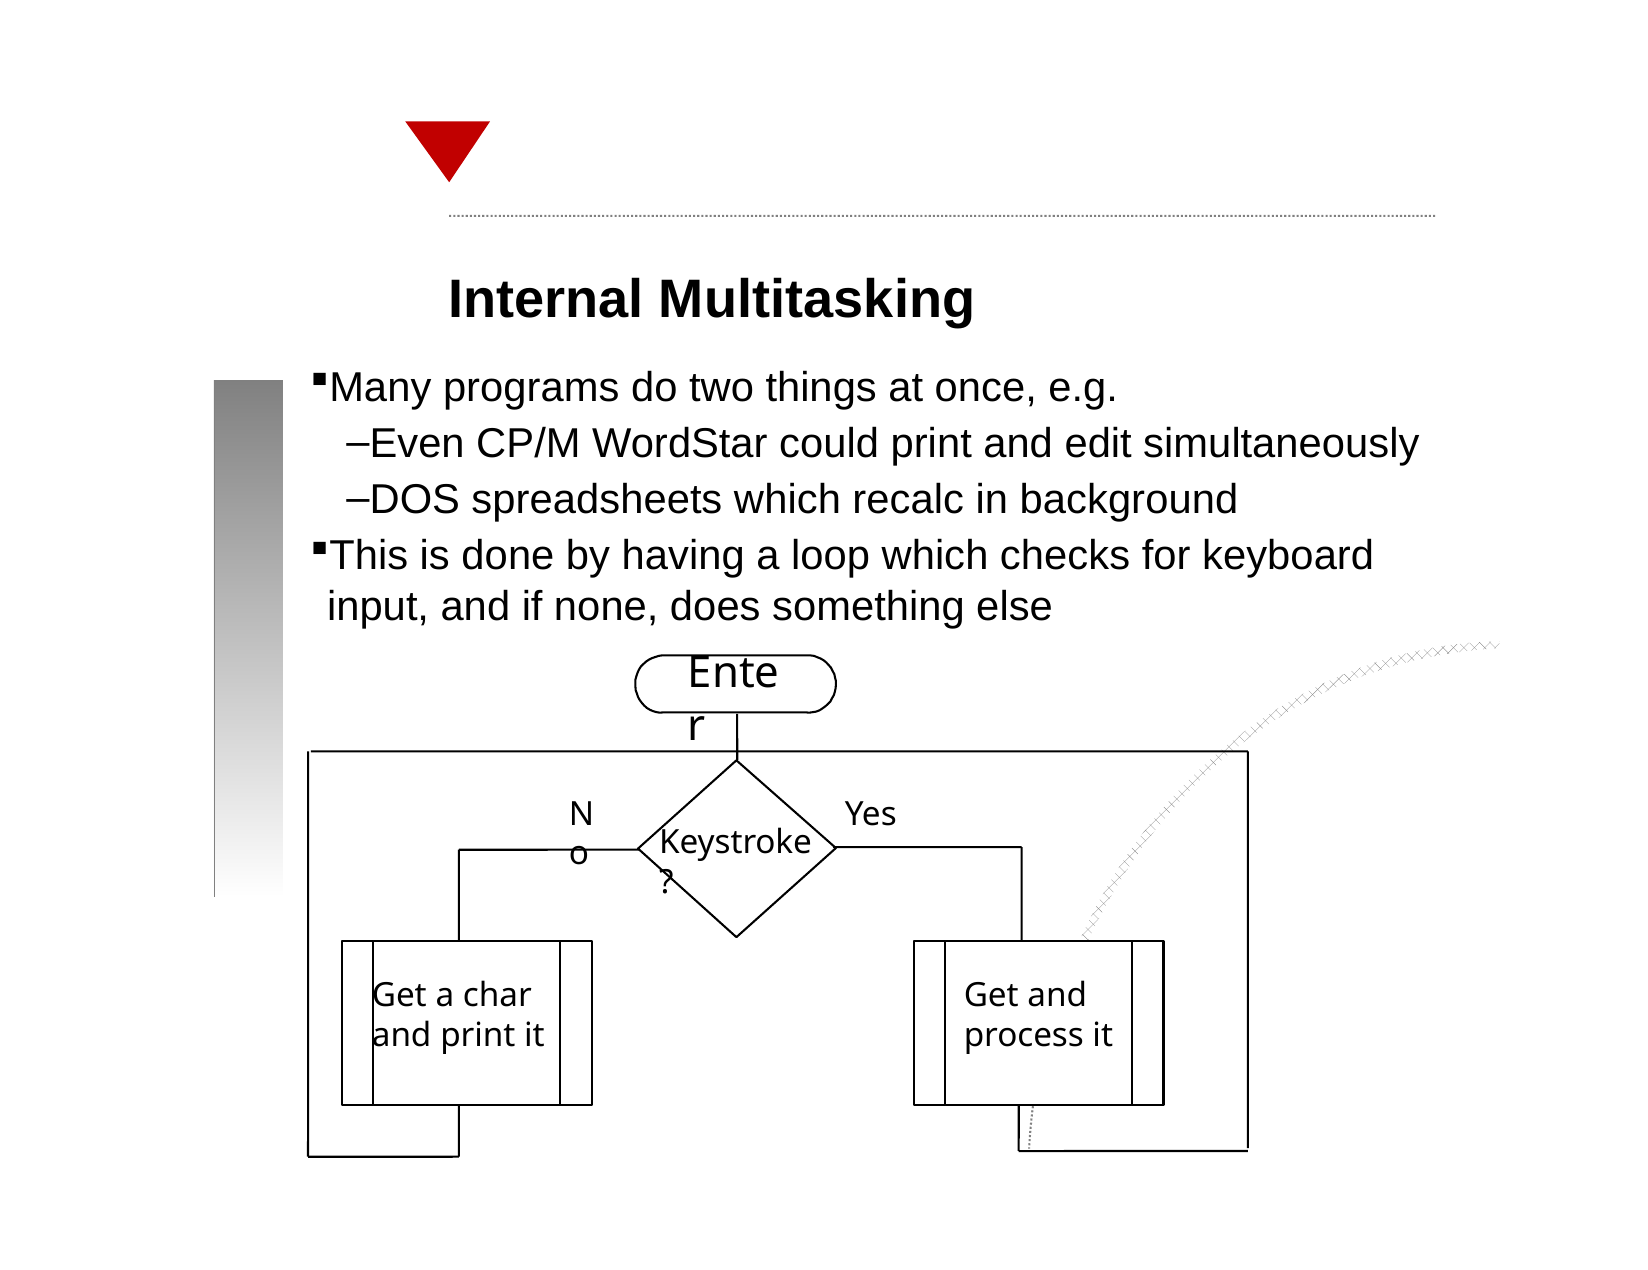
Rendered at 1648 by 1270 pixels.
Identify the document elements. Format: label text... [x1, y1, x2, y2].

text_box [913, 940, 946, 1106]
text_box [827, 840, 836, 857]
text_box Yes [844, 791, 903, 832]
text_box [635, 655, 687, 713]
text_box Get a char and print it [371, 973, 557, 1054]
text_box [638, 829, 659, 868]
text_box Get and process it [963, 973, 1121, 1054]
text_box [341, 940, 374, 1106]
text_box Many programs do two things at once, e.g. Even CP/M WordStar could print and edit simultaneously DOS spreadsheets which recalc in background This is done by having a loop which checks for keyboard input, and if none, does something else [310, 359, 1434, 629]
text_box [696, 901, 777, 938]
text_box Keystroke? [659, 820, 827, 901]
text_box Internal Multitasking [448, 263, 1439, 329]
text_box [946, 940, 1131, 1106]
text_box [1131, 940, 1164, 1106]
text_box [374, 940, 560, 1106]
text_box [795, 655, 836, 713]
text_box [669, 760, 805, 820]
text_box No [568, 791, 612, 849]
text_box [560, 940, 592, 1106]
text_box Enter [687, 643, 795, 749]
text_box No [568, 850, 612, 872]
